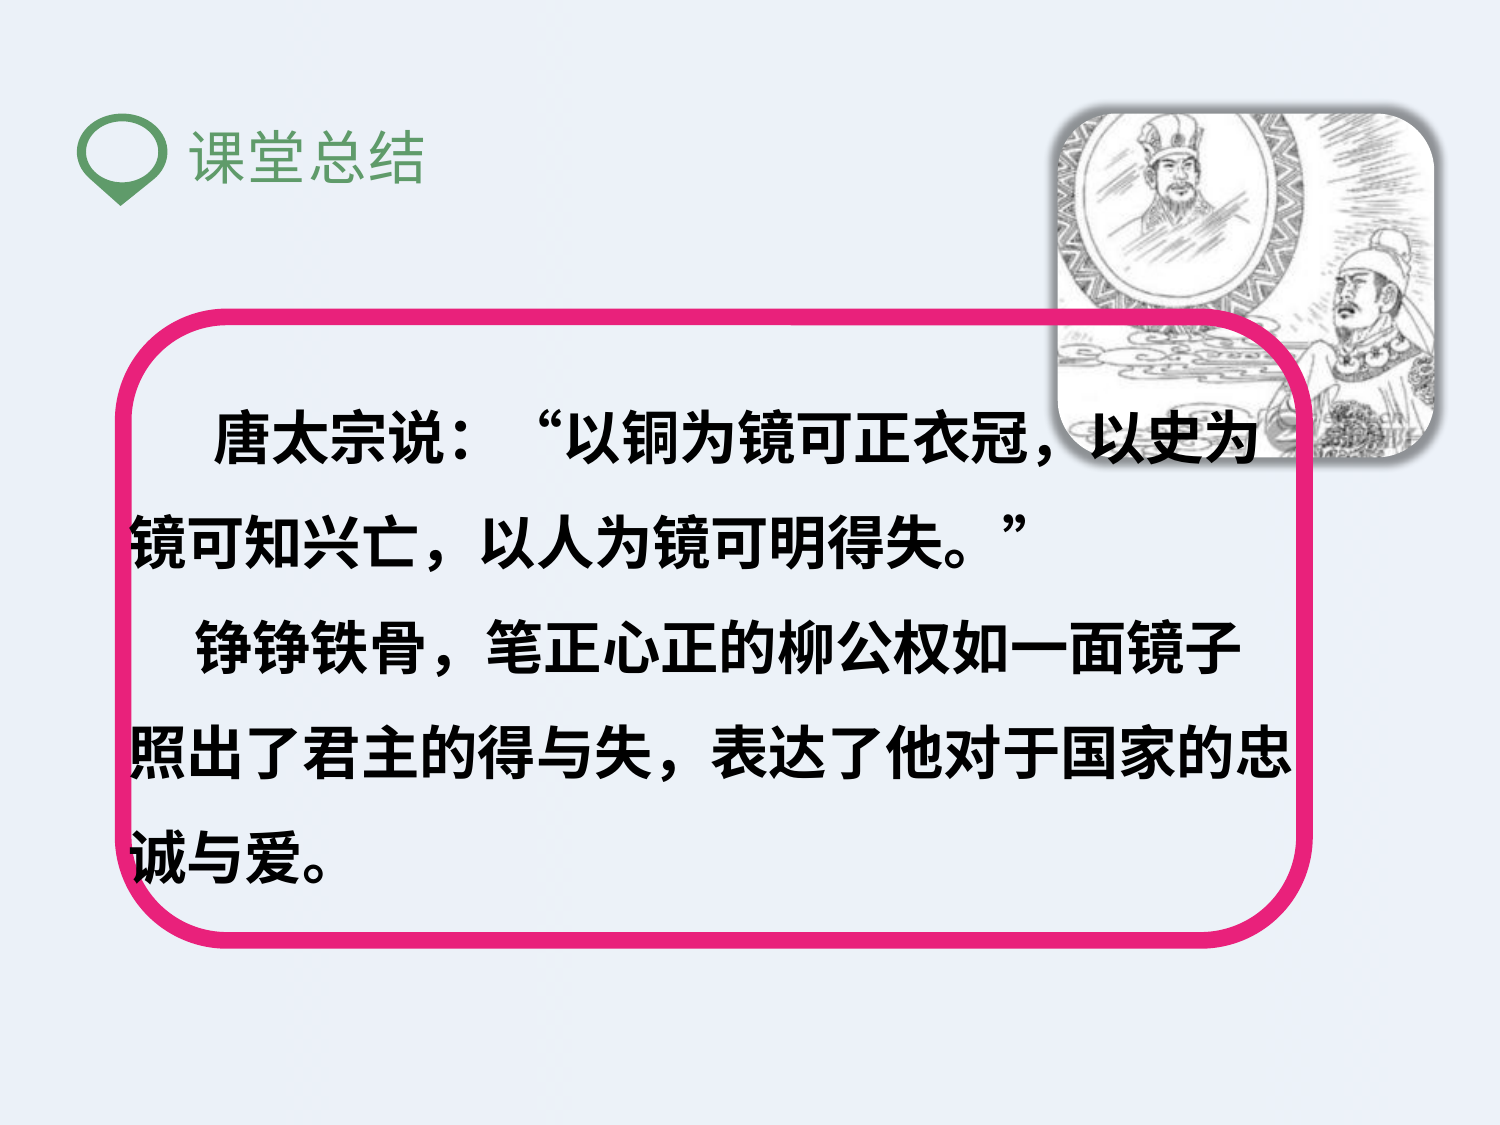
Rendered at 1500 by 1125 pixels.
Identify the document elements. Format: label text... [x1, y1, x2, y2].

text_box [142, 899, 1285, 942]
text_box [143, 315, 1057, 358]
picture [0, 0, 1500, 1125]
text_box [111, 199, 131, 208]
text_box 课堂总结 [0, 113, 615, 199]
text_box 唐太宗说：“以铜为镜可正衣冠，以史为镜可知兴亡，以人为镜可明得失。” 铮铮铁骨，笔正心正的柳公权如一面镜子照出了君主的得与失，表达了他对于国家的忠诚与爱。 [113, 358, 1315, 899]
